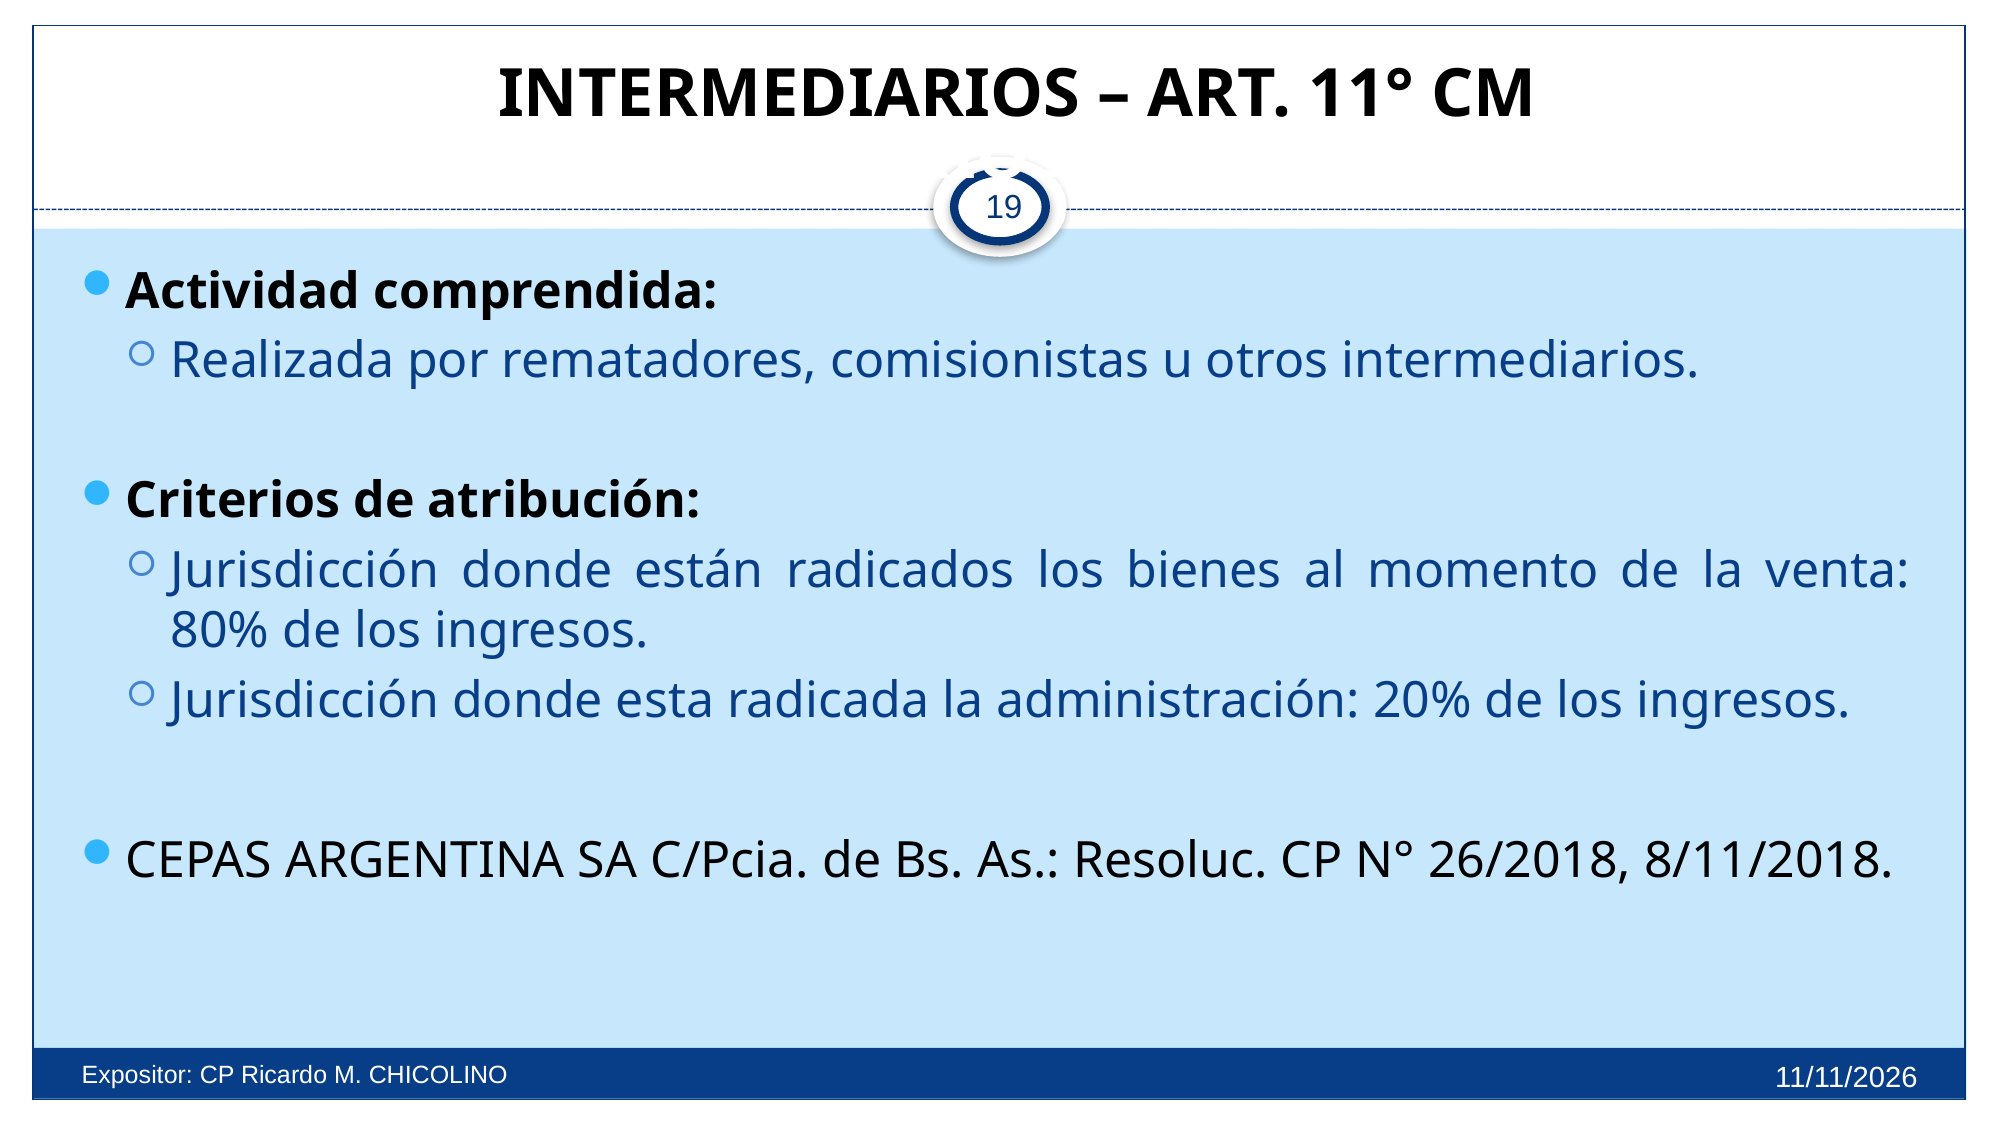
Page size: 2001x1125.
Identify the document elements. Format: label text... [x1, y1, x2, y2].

text_box INTERMEDIARIOS – ART. 11° CM [125, 42, 1910, 138]
footer Expositor: CP Ricardo M. CHICOLINO [66, 1051, 850, 1112]
title INTERMEDIARIOS – ART. 11° CM [74, 66, 1935, 200]
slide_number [1266, 1050, 1933, 1111]
list Actividad comprendida: Realizada por rematadores, comisionistas u otros intermediarios. Criterios de atribución: Jurisdicción donde están radicados los bienes al momento de la venta: 80% de los ingresos. Jurisdicción donde esta radicada la administración: 20% de los ingresos. CEPAS ARGENTINA SA C/Pcia. de Bs. As.: Resoluc. CP N° 26/2018, 8/11/2018. [66, 250, 1926, 1001]
slide_number 19 [954, 168, 1055, 241]
